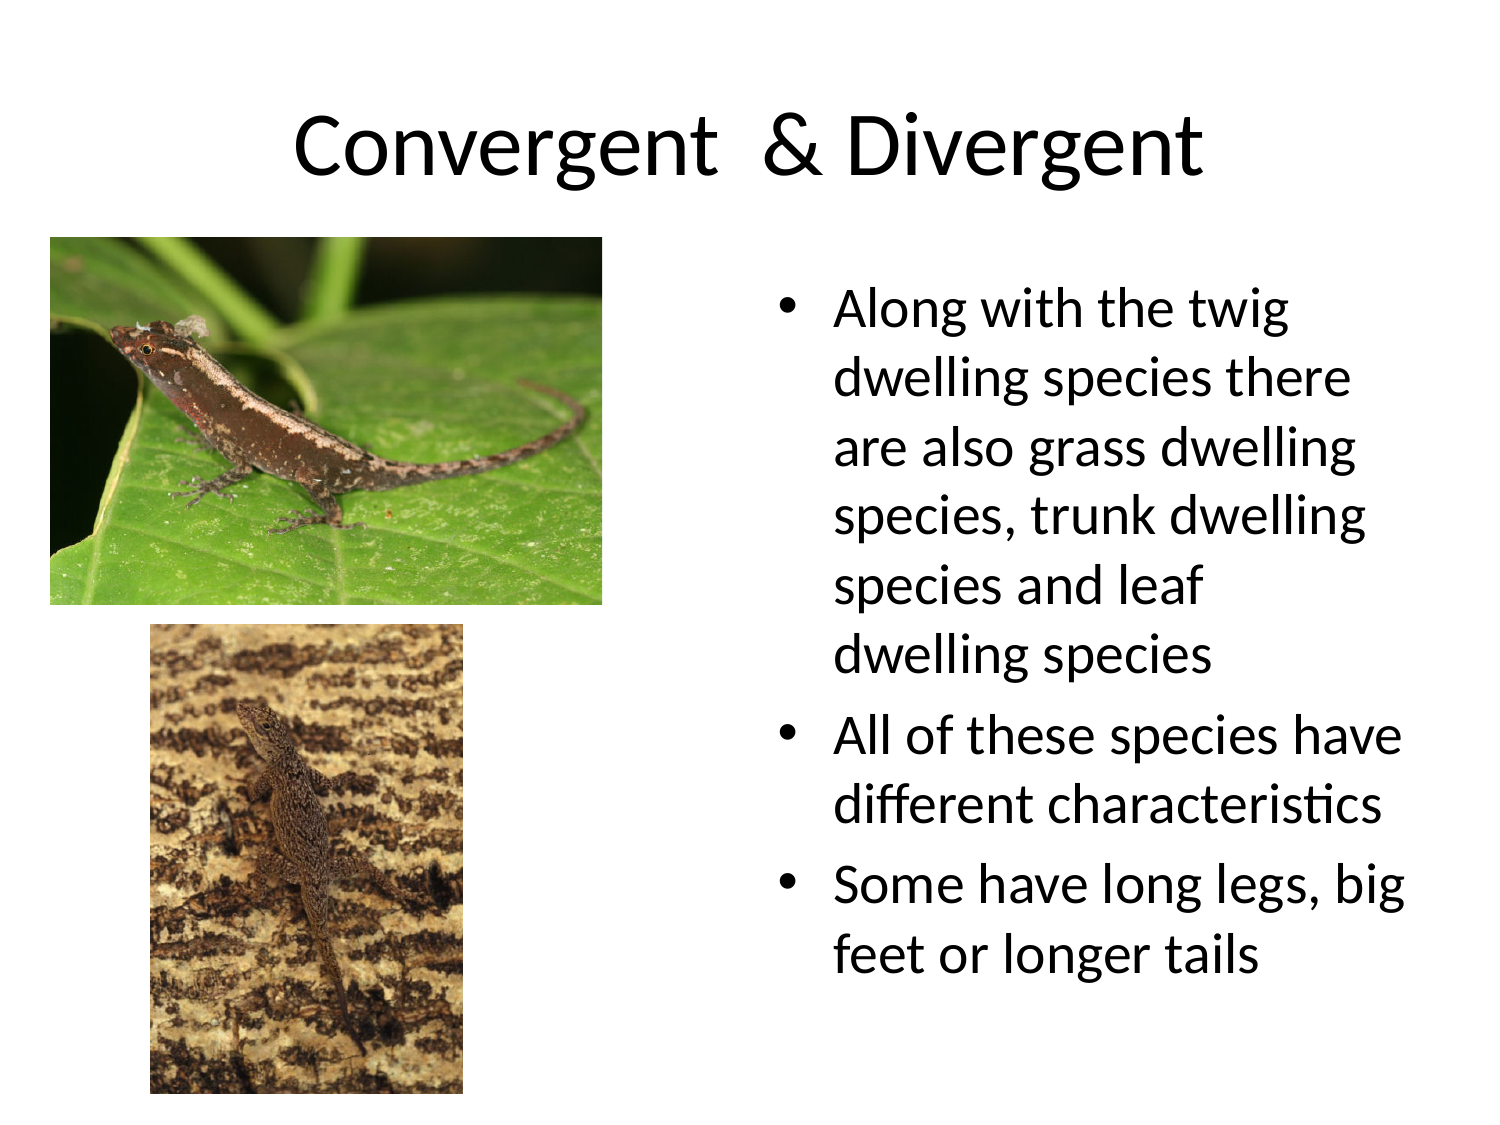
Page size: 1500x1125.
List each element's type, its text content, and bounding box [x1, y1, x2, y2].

list Along with the twig dwelling species there are also grass dwelling species, trunk dwelling species and leaf dwelling species All of these species have different characteristics Some have long legs, big feet or longer tails [762, 262, 1425, 1005]
title Convergent & Divergent [75, 45, 1425, 233]
picture [149, 624, 463, 1094]
picture [49, 237, 603, 605]
